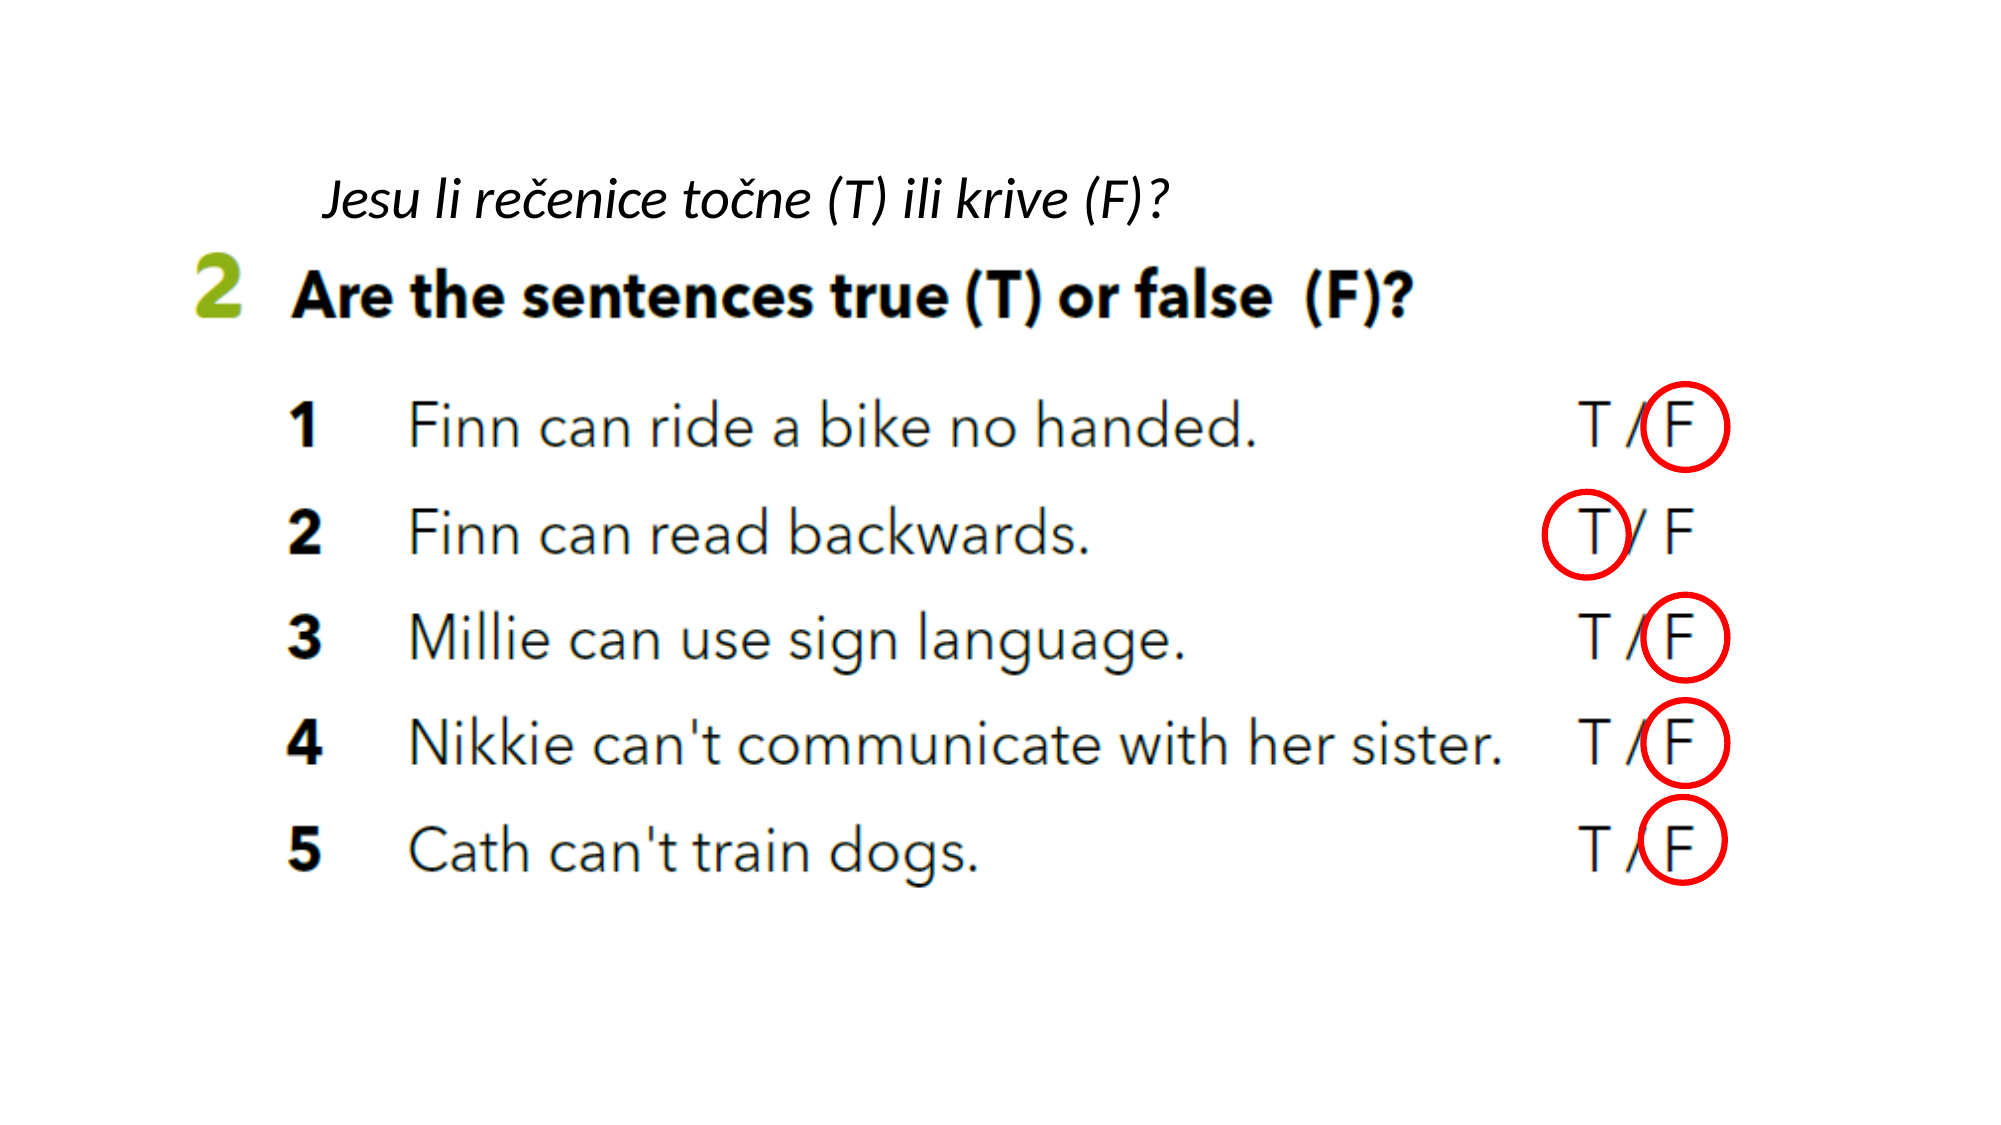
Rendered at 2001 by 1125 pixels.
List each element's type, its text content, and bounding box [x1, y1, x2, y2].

picture [170, 233, 1728, 892]
text_box Jesu li rečenice točne (T) ili krive (F)? [308, 152, 2000, 238]
